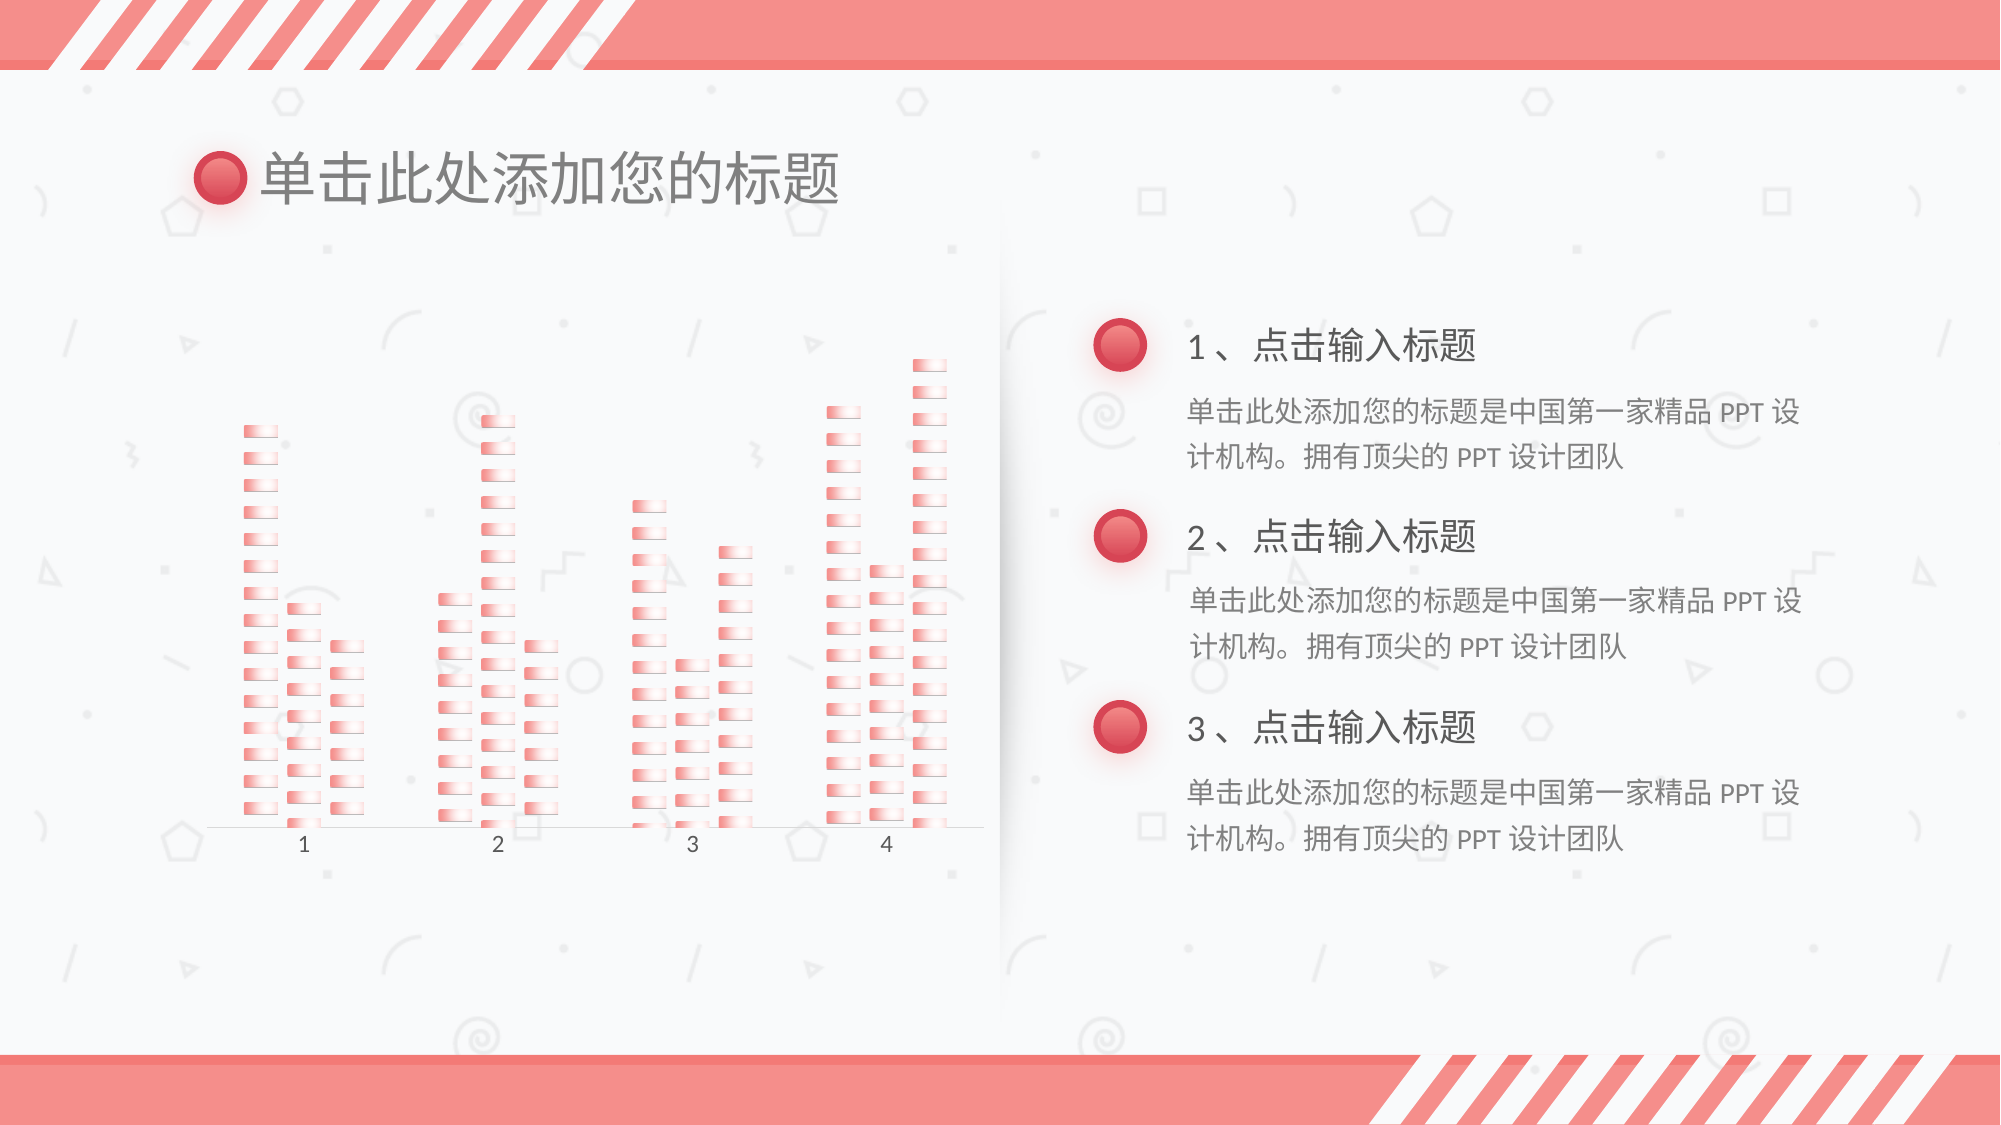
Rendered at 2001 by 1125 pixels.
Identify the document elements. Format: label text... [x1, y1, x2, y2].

text_box 1、点击输入标题 [1171, 314, 1825, 375]
text_box [1096, 702, 1145, 752]
text_box 单击此处添加您的标题是中国第一家精品PPT设计机构。拥有顶尖的PPT设计团队 [1174, 564, 1827, 671]
text_box [196, 153, 245, 203]
text_box 单击此处添加您的标题是中国第一家精品PPT设计机构。拥有顶尖的PPT设计团队 [1171, 756, 1825, 863]
picture [0, 0, 2001, 1125]
text_box [1096, 320, 1145, 370]
text_box 单击此处添加您的标题 [243, 135, 858, 220]
text_box 2、点击输入标题 [1171, 505, 1825, 566]
chart [190, 253, 999, 871]
text_box 单击此处添加您的标题是中国第一家精品PPT设计机构。拥有顶尖的PPT设计团队 [1171, 375, 1825, 481]
text_box 3、点击输入标题 [1171, 696, 1825, 756]
text_box [1096, 511, 1145, 561]
